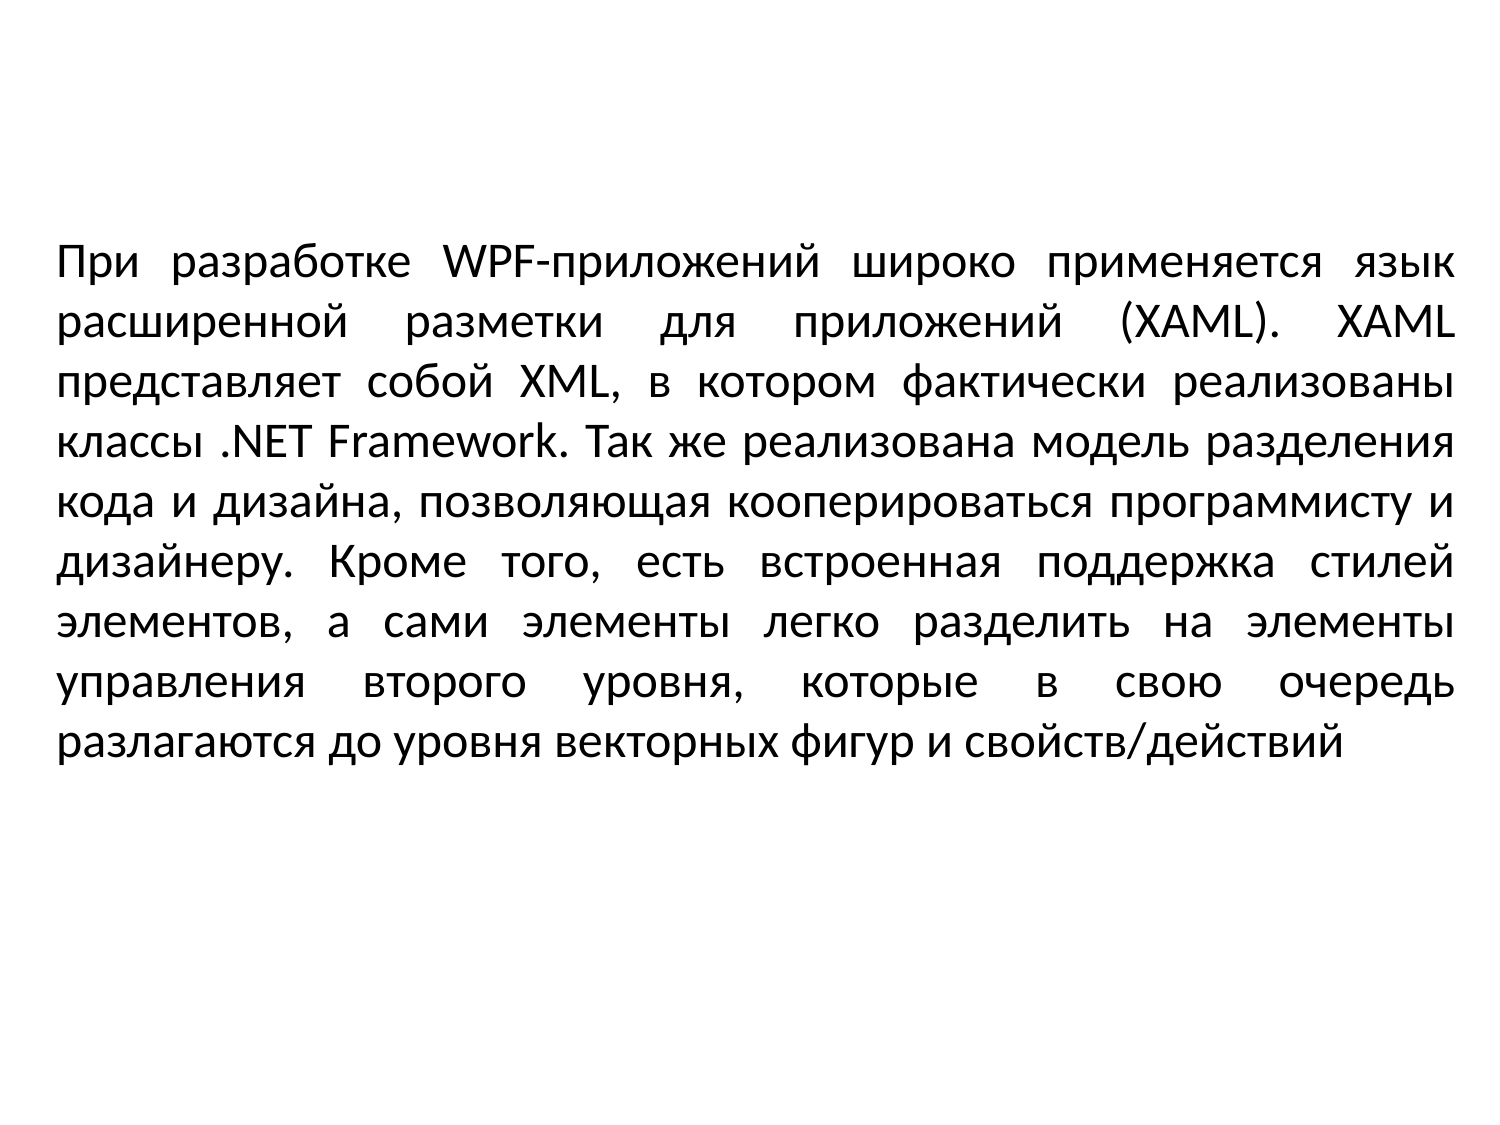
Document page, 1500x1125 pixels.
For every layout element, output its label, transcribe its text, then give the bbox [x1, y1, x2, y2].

text_box При разработке WPF-приложений широко применяется язык расширенной разметки для приложений (XAML). XAML представляет собой XML, в котором фактически реализованы классы .NET Framework. Так же реализована модель разделения кода и дизайна, позволяющая кооперироваться программисту и дизайнеру. Кроме того, есть встроенная поддержка стилей элементов, а сами элементы легко разделить на элементы управления второго уровня, которые в свою очередь разлагаются до уровня векторных фигур и свойств/действий [41, 219, 1471, 775]
